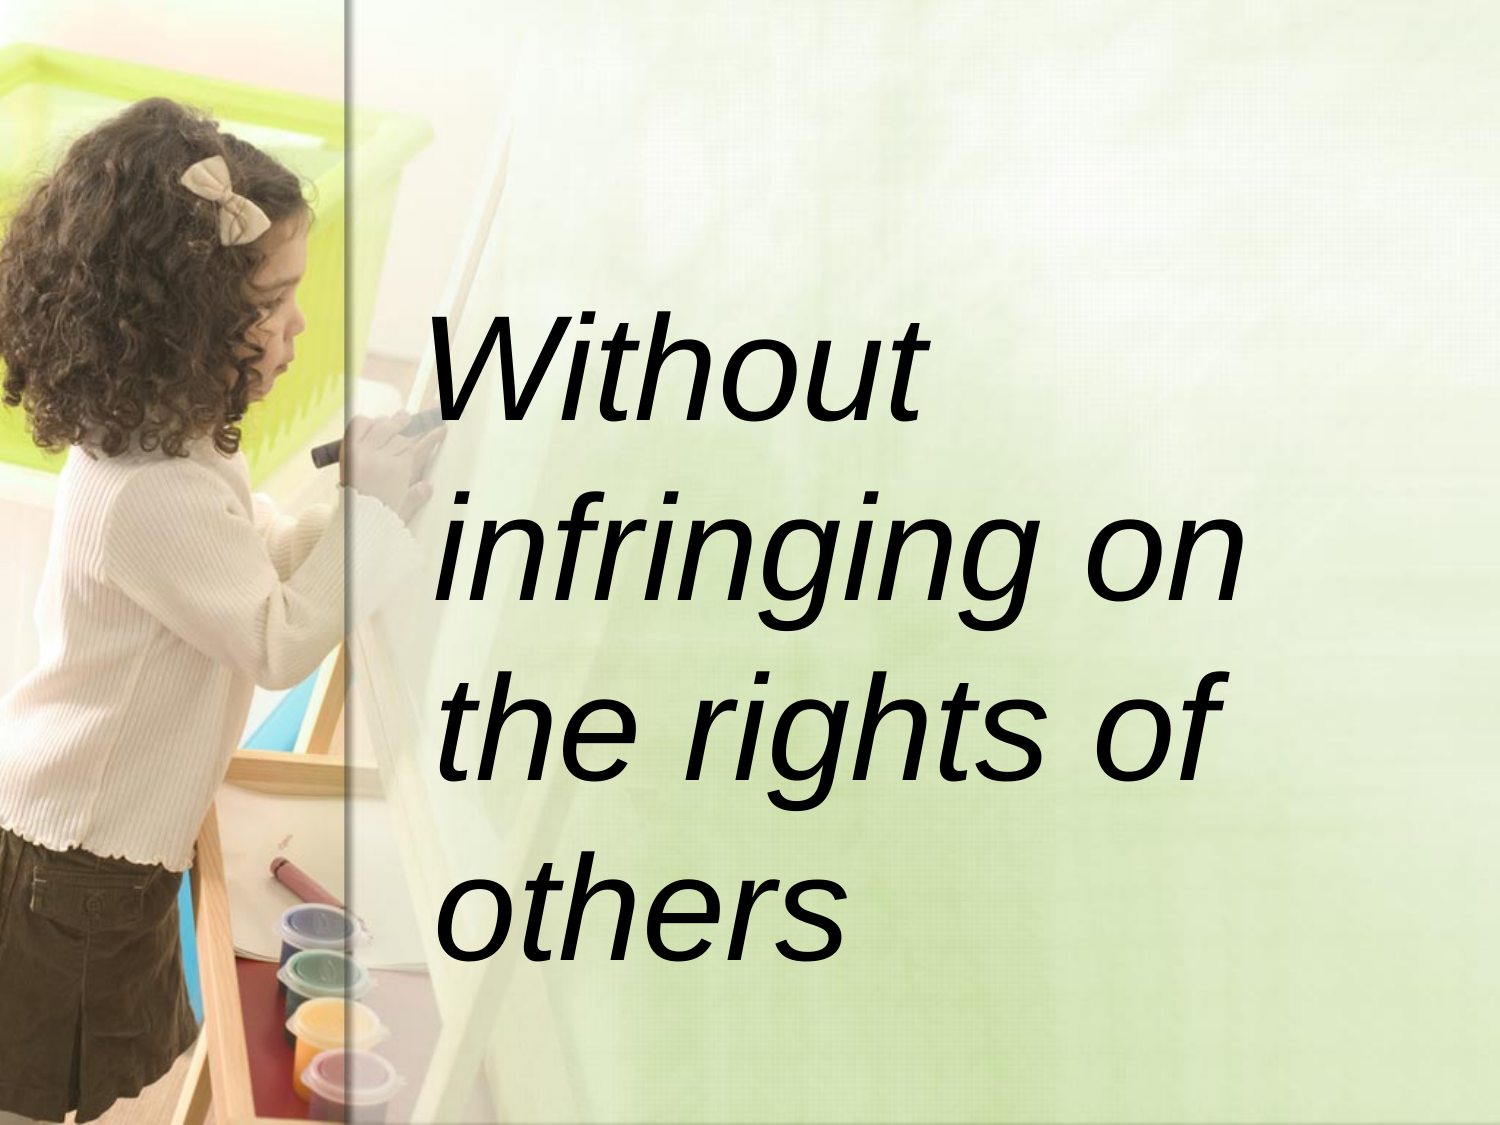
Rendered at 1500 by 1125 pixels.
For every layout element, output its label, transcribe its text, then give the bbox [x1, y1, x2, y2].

picture [0, 0, 1500, 1125]
list Without infringing on the rights of others [362, 262, 1488, 1006]
